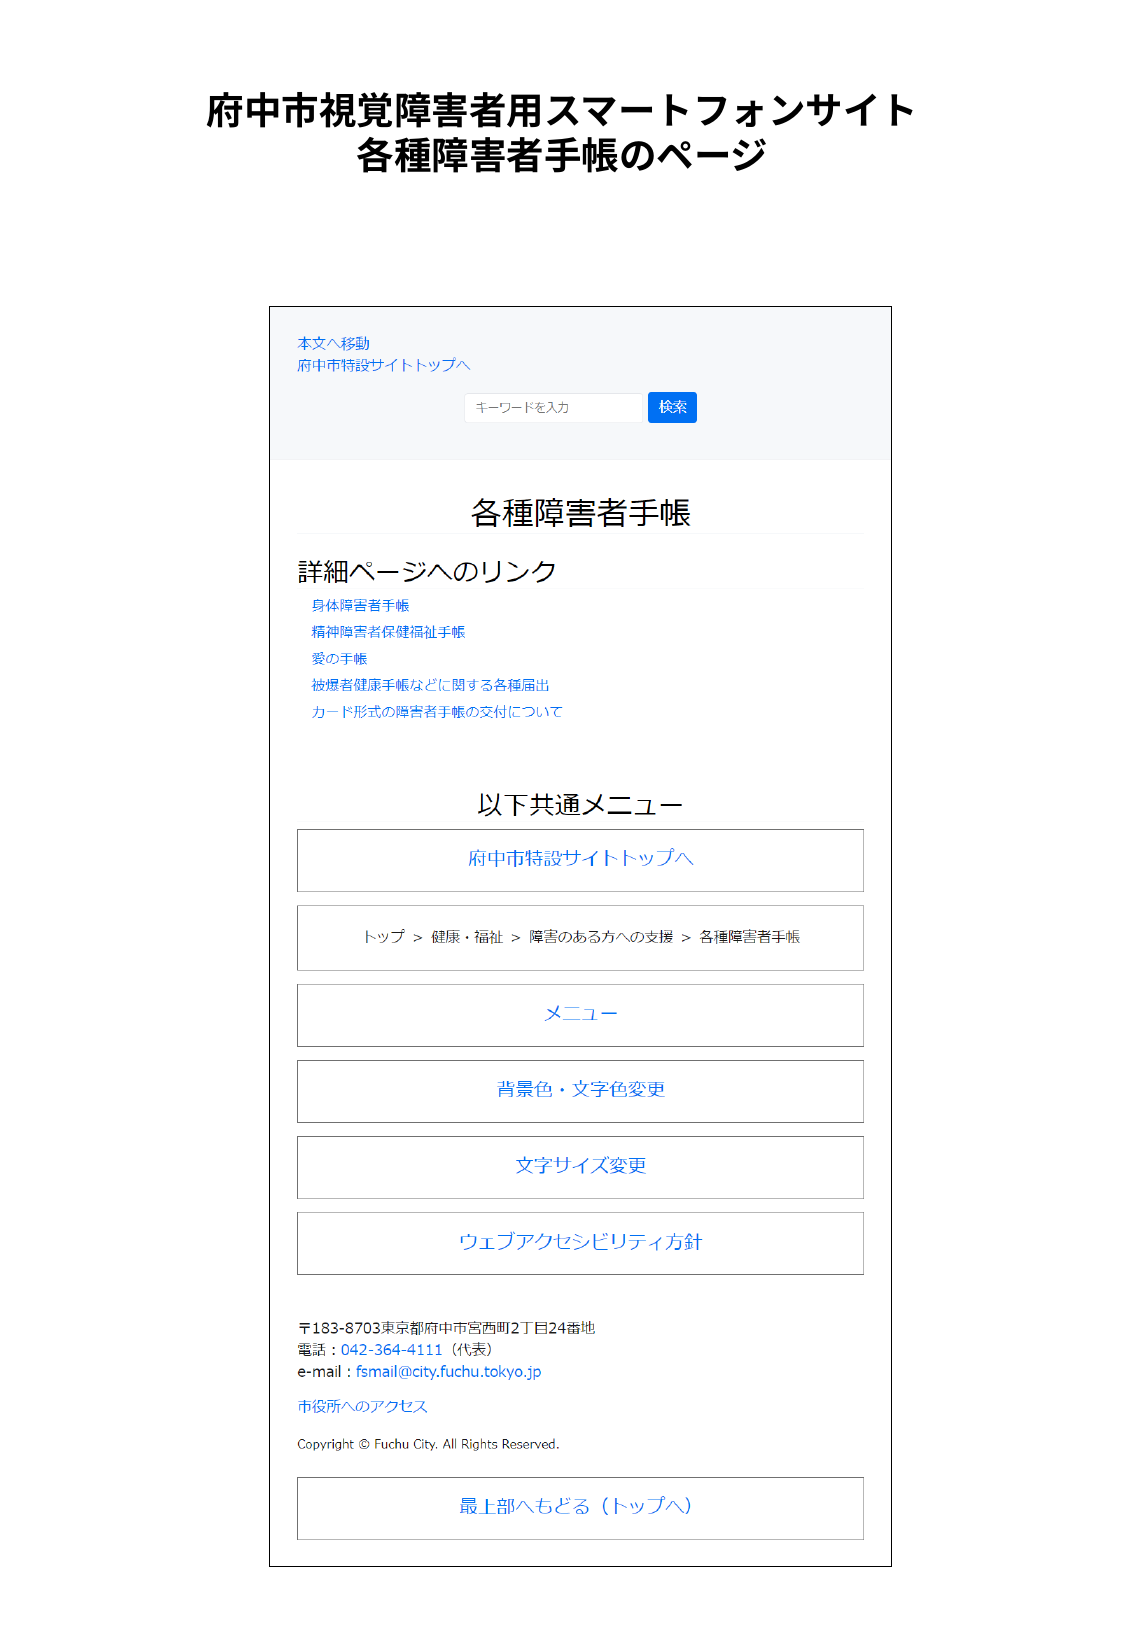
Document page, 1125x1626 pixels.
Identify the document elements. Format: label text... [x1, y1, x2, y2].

text_box 府中市視覚障害者用スマートフォンサイト 各種障害者手帳のページ [191, 79, 934, 185]
picture [269, 306, 892, 1567]
